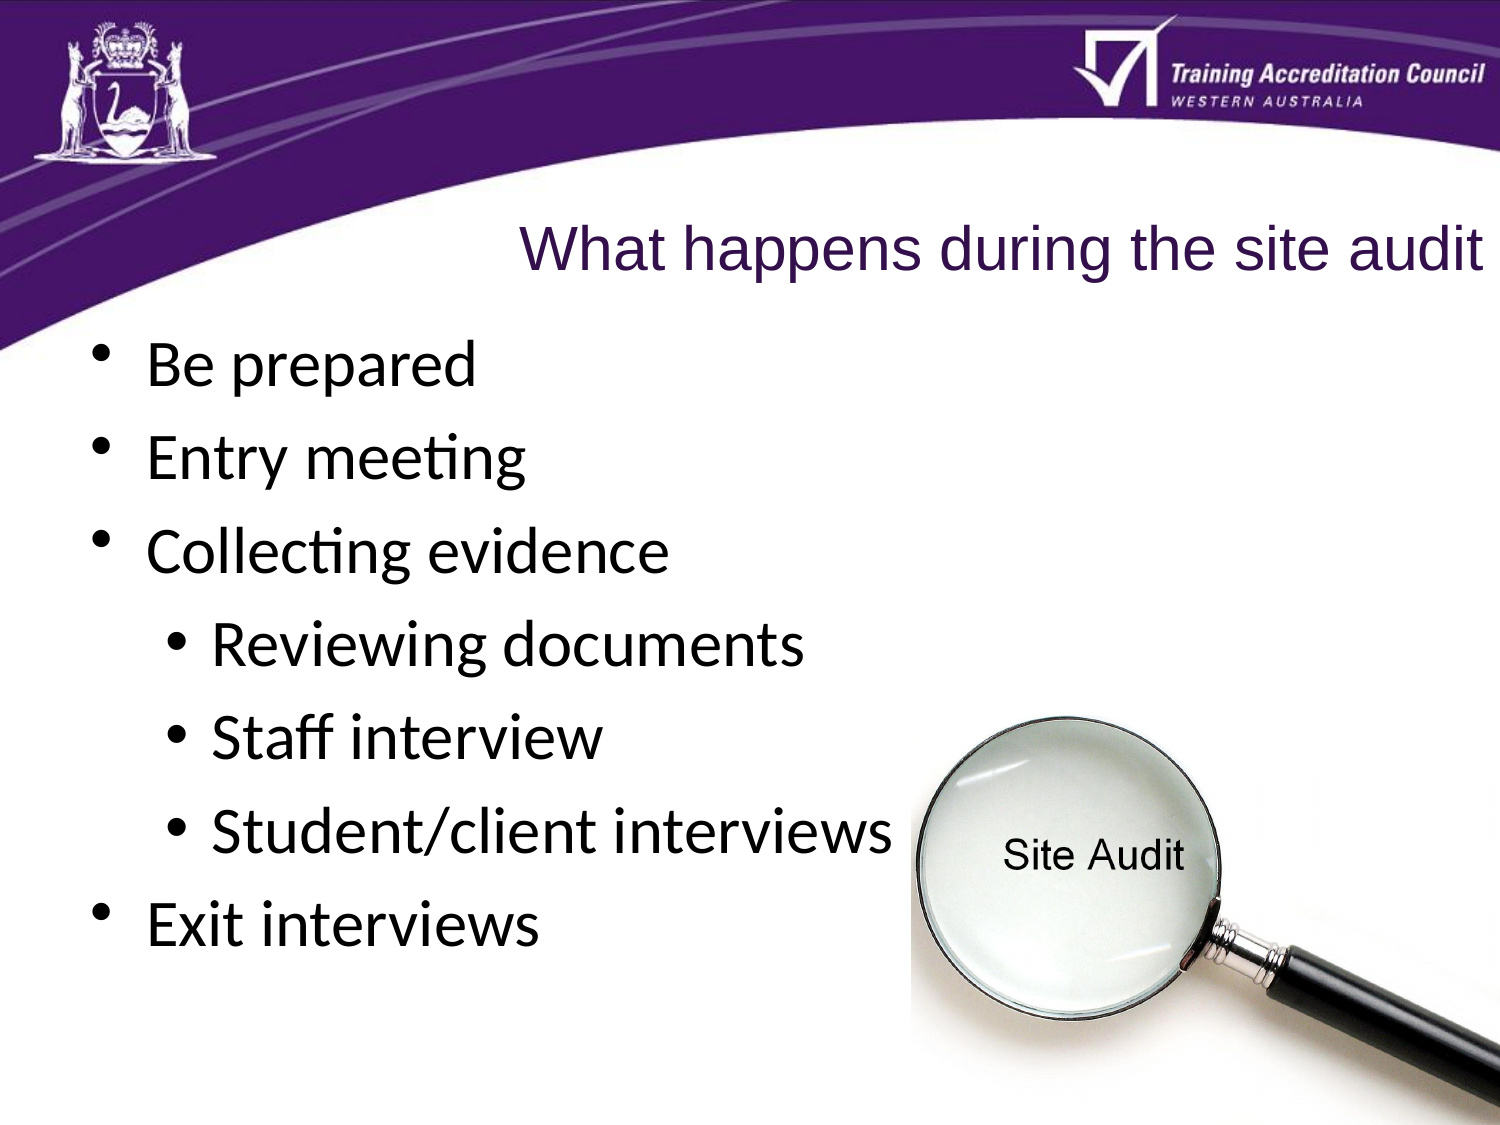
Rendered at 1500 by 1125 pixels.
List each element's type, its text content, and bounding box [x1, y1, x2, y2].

title What happens during the site audit [450, 95, 1500, 395]
list Be prepared Entry meeting Collecting evidence Reviewing documents Staff interview Student/client interviews Exit interviews [75, 312, 1425, 1005]
picture [0, 0, 1500, 1125]
